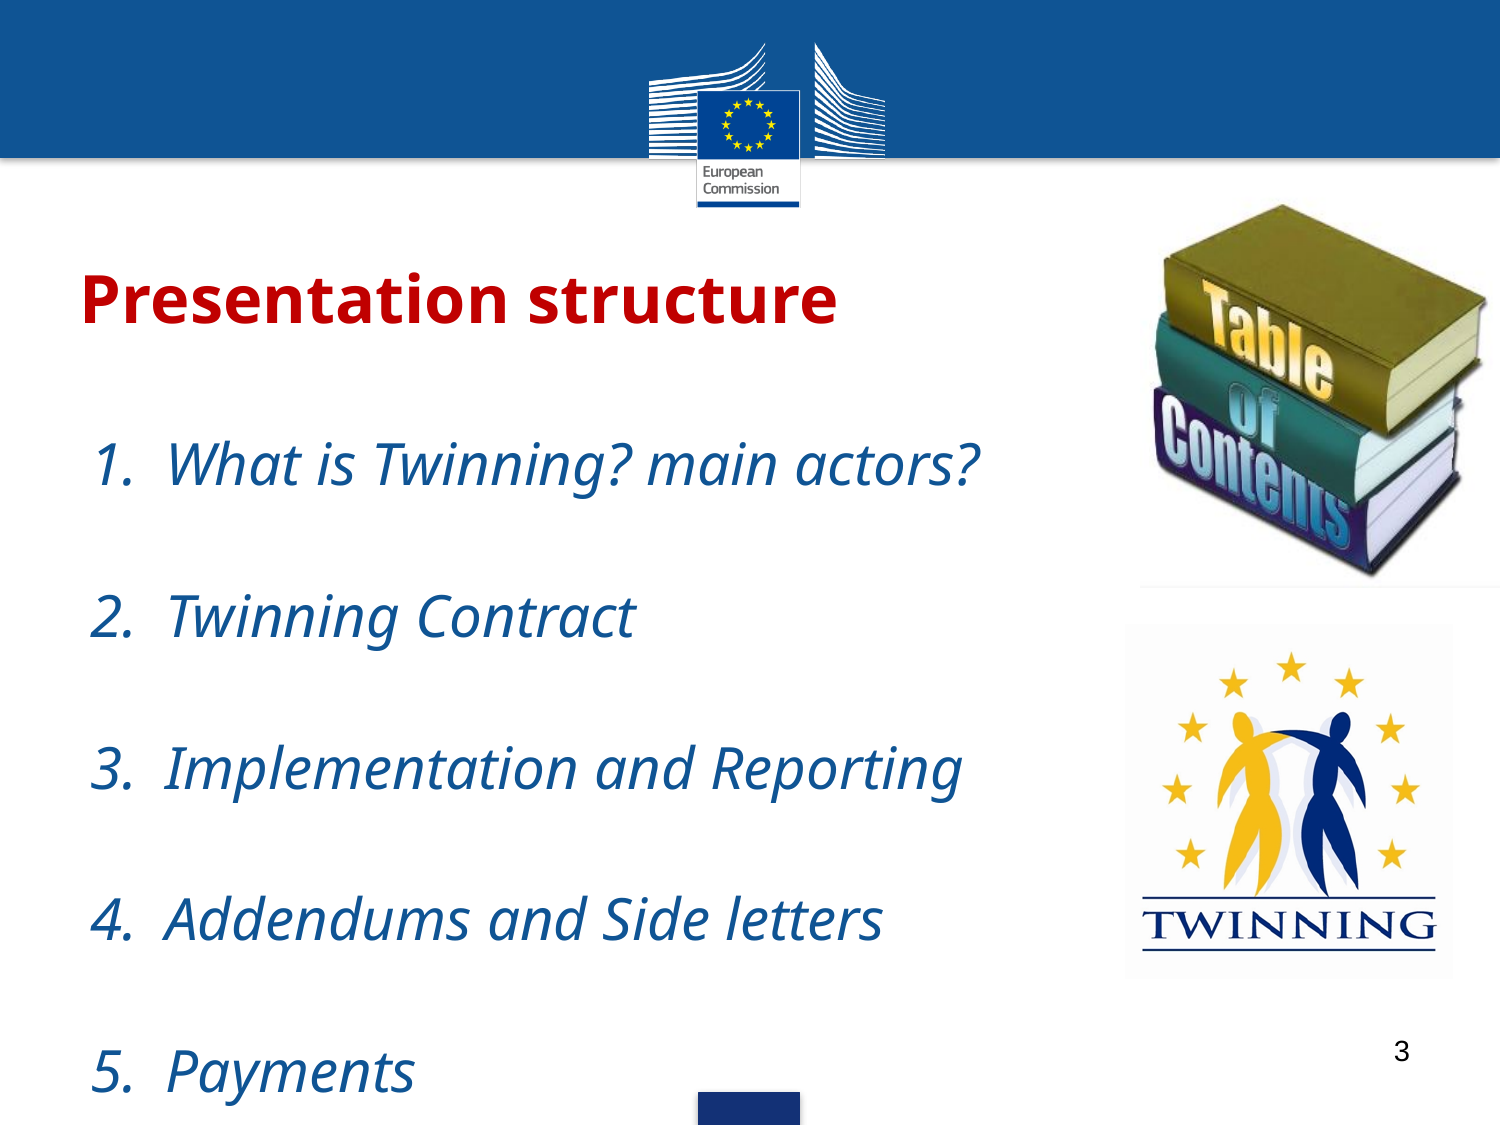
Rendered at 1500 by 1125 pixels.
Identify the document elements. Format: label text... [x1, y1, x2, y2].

picture [649, 42, 885, 208]
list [1140, 174, 1500, 588]
text_box What is Twinning? main actors? Twinning Contract Implementation and Reporting Addendums and Side letters Payments [74, 350, 1135, 475]
slide_number 3 [1074, 1024, 1425, 1103]
title Presentation structure [64, 219, 1135, 374]
picture [1124, 624, 1453, 980]
